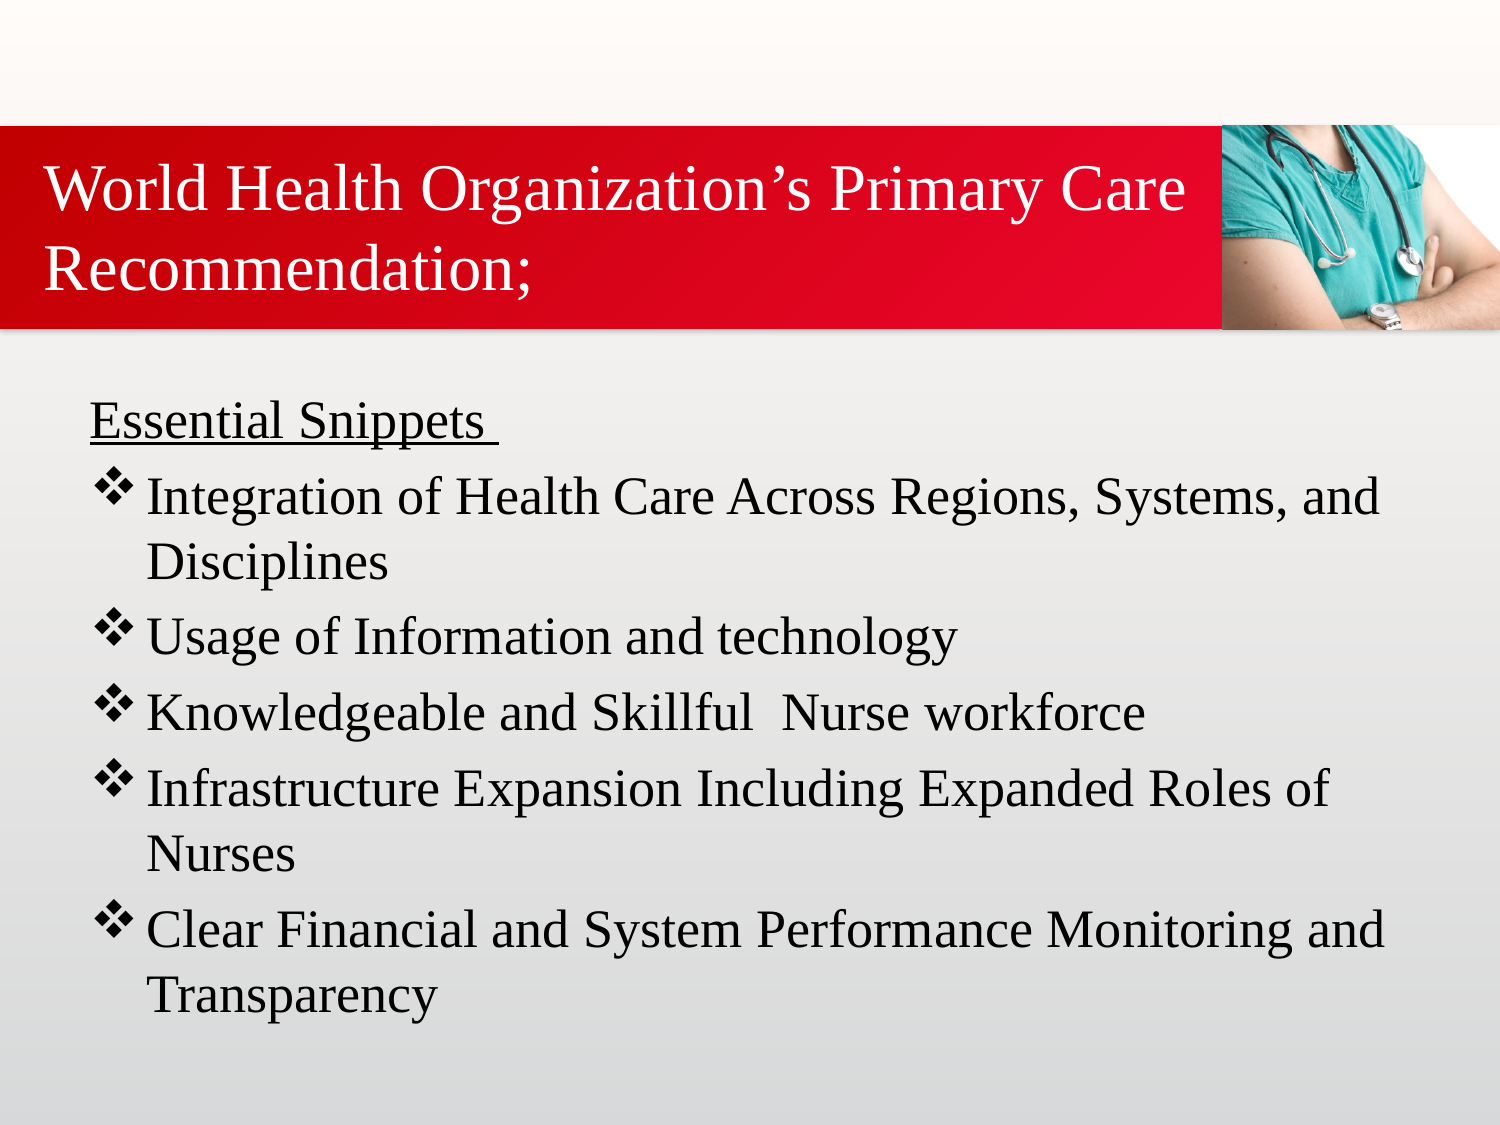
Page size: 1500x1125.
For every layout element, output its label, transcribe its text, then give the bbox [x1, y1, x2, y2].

list Essential Snippets Integration of Health Care Across Regions, Systems, and Disciplines Usage of Information and technology Knowledgeable and Skillful Nurse workforce Infrastructure Expansion Including Expanded Roles of Nurses Clear Financial and System Performance Monitoring and Transparency [75, 377, 1425, 1005]
picture [1222, 125, 1500, 330]
title World Health Organization’s Primary Care Recommendation; [29, 136, 1225, 230]
